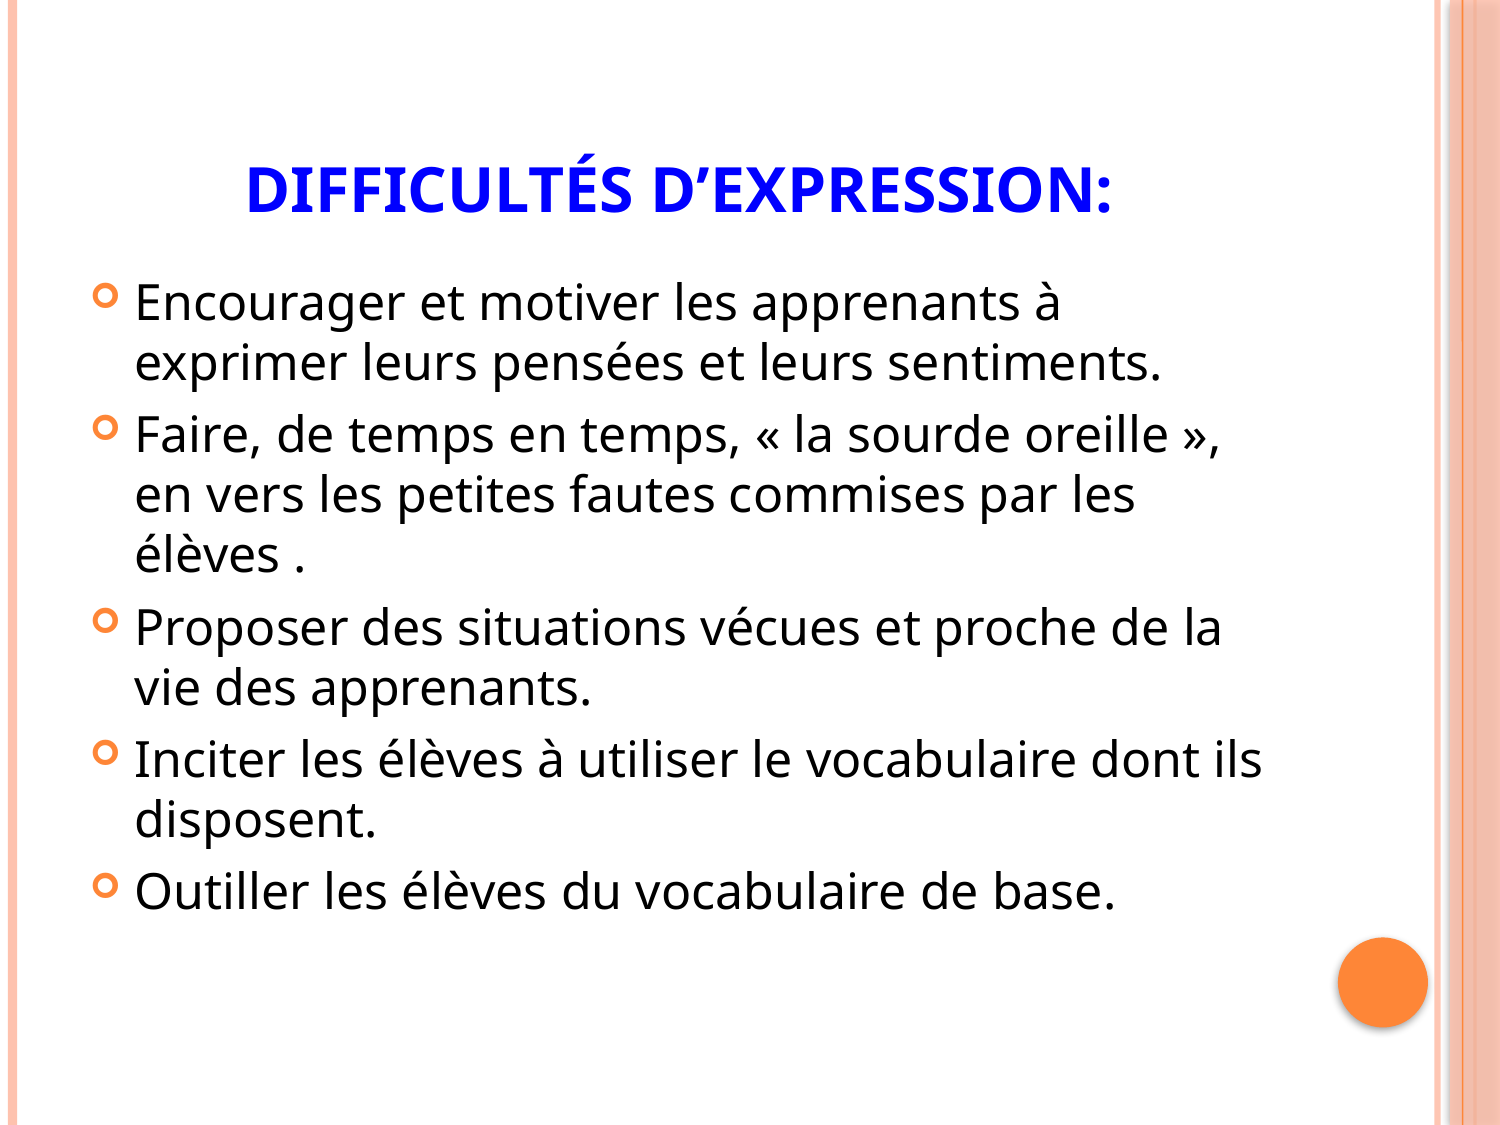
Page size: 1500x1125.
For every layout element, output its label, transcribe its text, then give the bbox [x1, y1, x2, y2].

list Encourager et motiver les apprenants à exprimer leurs pensées et leurs sentiments. Faire, de temps en temps, « la sourde oreille », en vers les petites fautes commises par les élèves . Proposer des situations vécues et proche de la vie des apprenants. Inciter les élèves à utiliser le vocabulaire dont ils disposent. Outiller les élèves du vocabulaire de base. [75, 262, 1300, 1062]
title Difficultés d’expression: [75, 45, 1300, 233]
